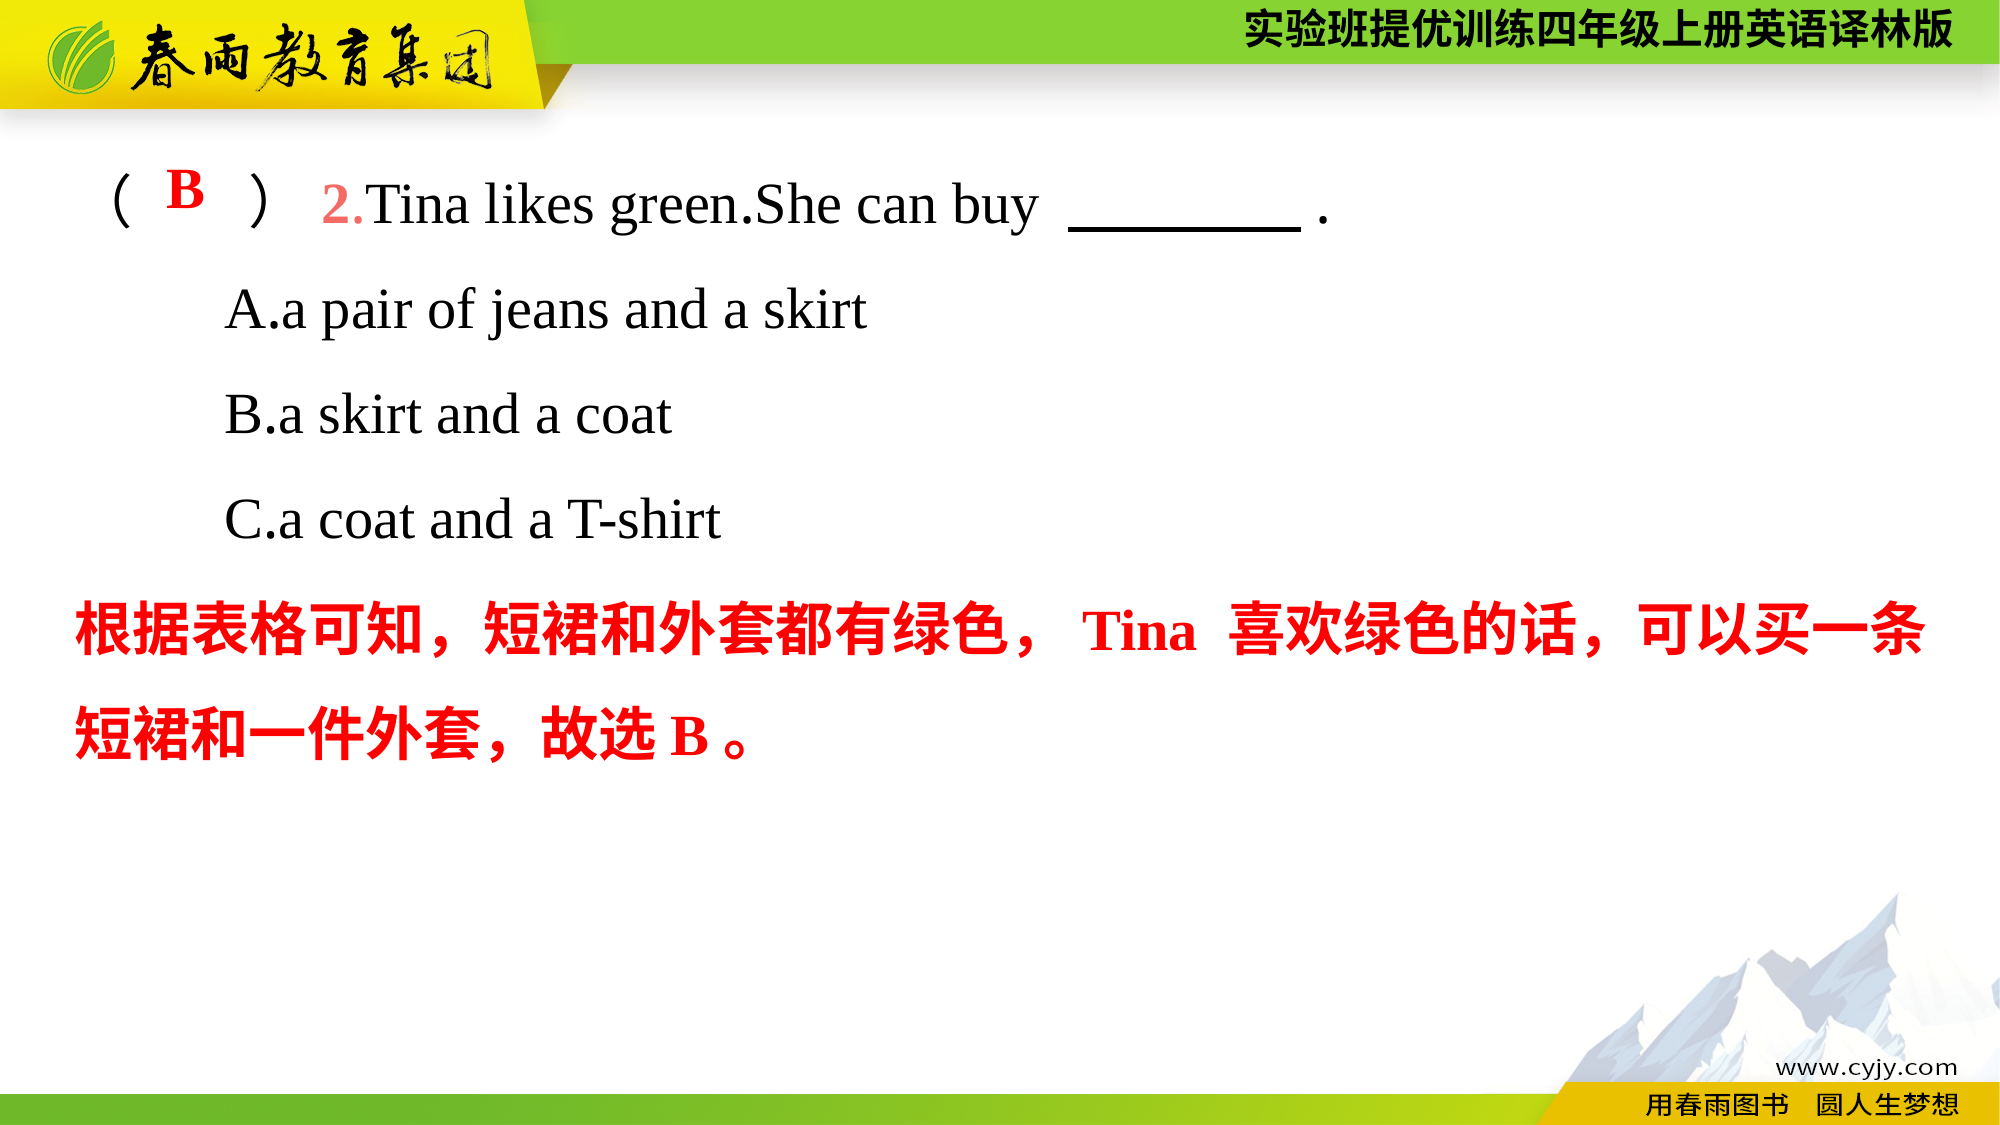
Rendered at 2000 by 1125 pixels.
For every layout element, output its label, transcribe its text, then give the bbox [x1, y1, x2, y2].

list （ ）2.Tina likes green.She can buy . A.a pair of jeans and a skirt B.a skirt and a coat C.a coat and a T-shirt [59, 122, 1944, 549]
text_box B [151, 143, 220, 228]
text_box 根据表格可知，短裙和外套都有绿色，Tina 喜欢绿色的话，可以买一条短裙和一件外套，故选B。 [59, 549, 1944, 775]
picture [0, 0, 2000, 1125]
